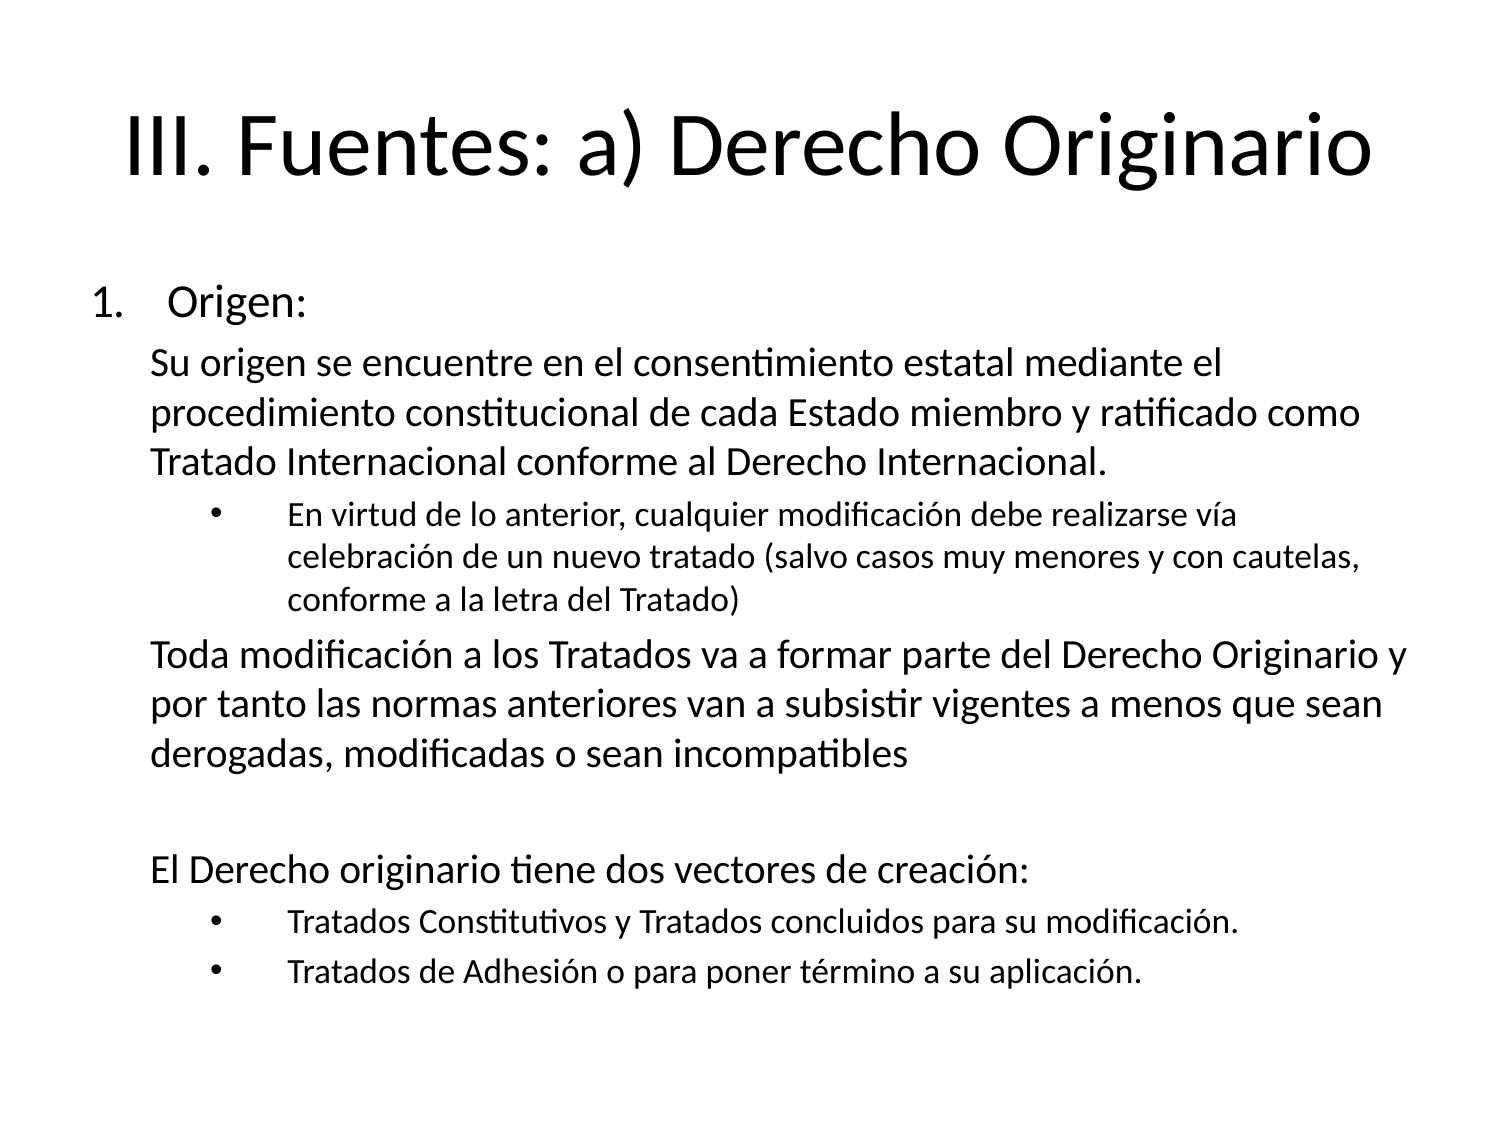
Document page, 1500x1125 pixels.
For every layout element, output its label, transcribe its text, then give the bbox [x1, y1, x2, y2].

list Origen: Su origen se encuentre en el consentimiento estatal mediante el procedimiento constitucional de cada Estado miembro y ratificado como Tratado Internacional conforme al Derecho Internacional. En virtud de lo anterior, cualquier modificación debe realizarse vía celebración de un nuevo tratado (salvo casos muy menores y con cautelas, conforme a la letra del Tratado) Toda modificación a los Tratados va a formar parte del Derecho Originario y por tanto las normas anteriores van a subsistir vigentes a menos que sean derogadas, modificadas o sean incompatibles El Derecho originario tiene dos vectores de creación: Tratados Constitutivos y Tratados concluidos para su modificación. Tratados de Adhesión o para poner término a su aplicación. [75, 262, 1425, 1005]
title III. Fuentes: a) Derecho Originario [75, 45, 1425, 233]
